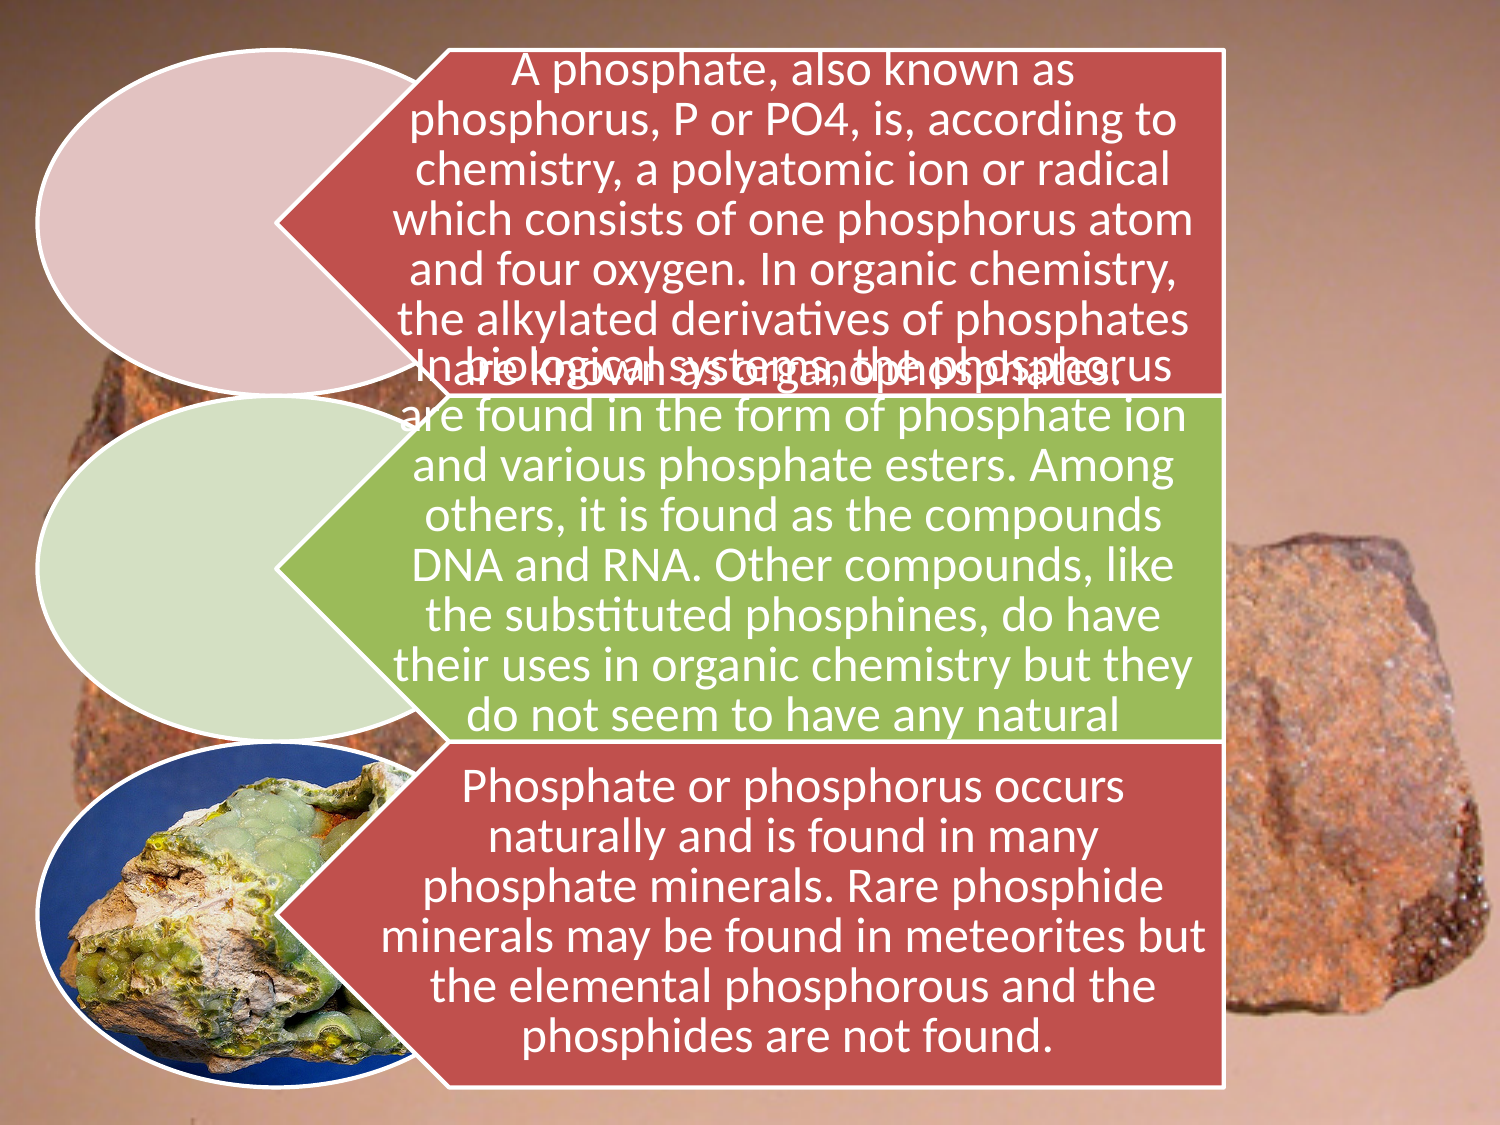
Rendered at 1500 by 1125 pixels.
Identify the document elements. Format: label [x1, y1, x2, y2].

picture [0, 0, 1500, 1125]
text_box [37, 49, 1463, 1088]
